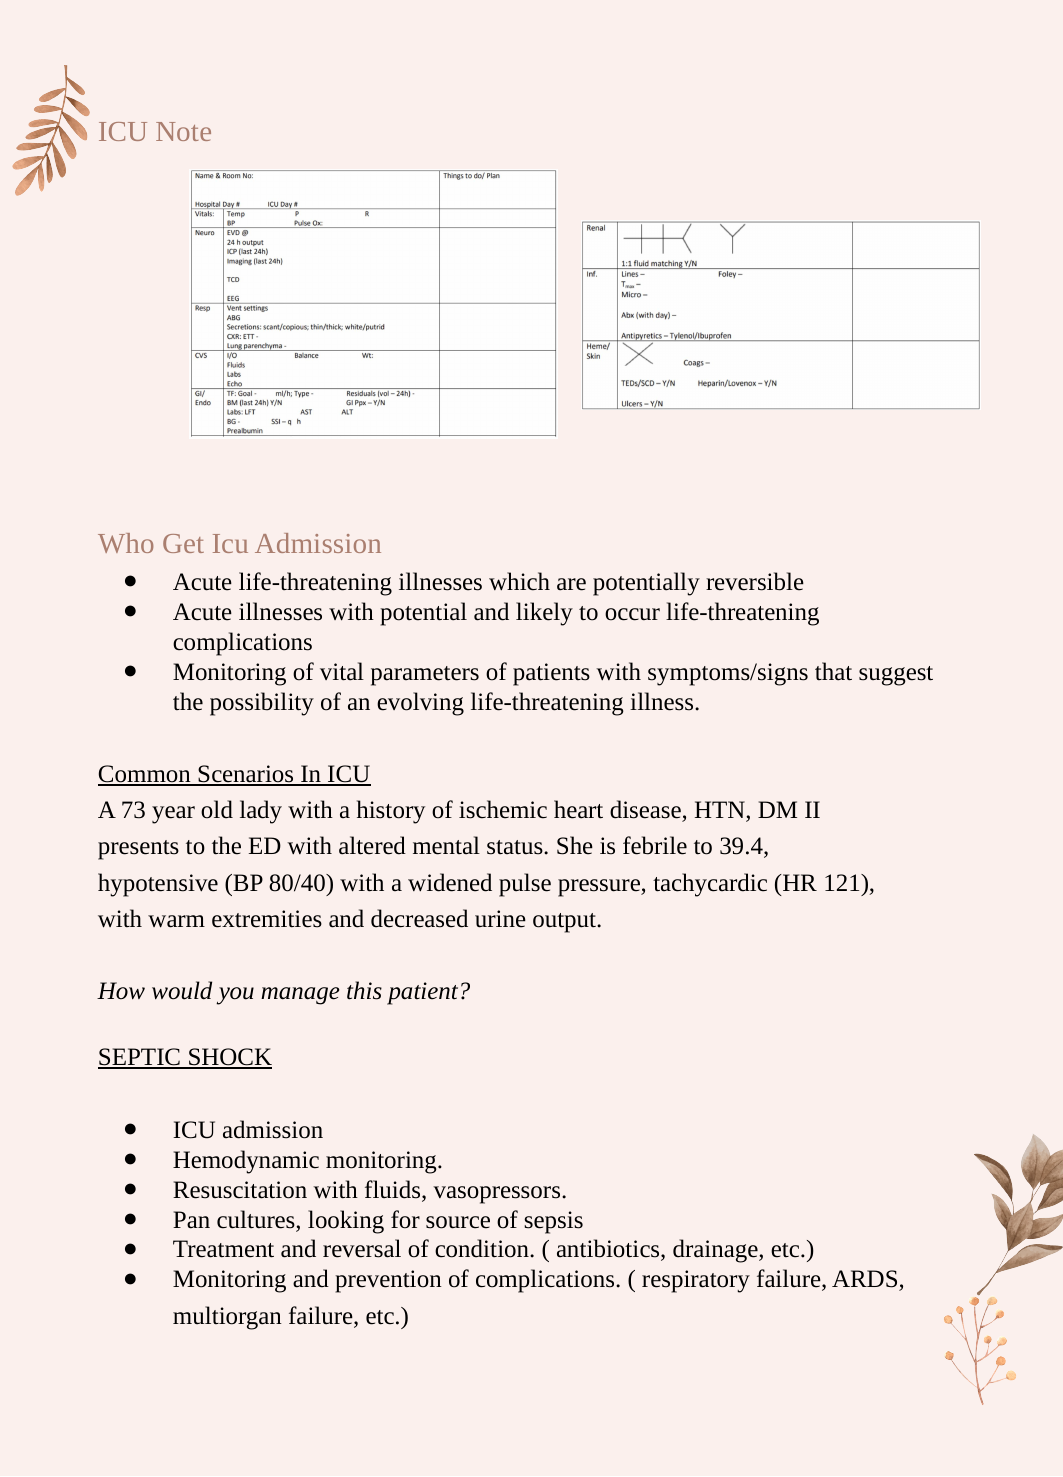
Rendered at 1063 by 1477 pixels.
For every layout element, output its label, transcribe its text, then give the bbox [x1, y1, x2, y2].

picture [581, 220, 981, 410]
picture [0, 63, 87, 196]
picture [189, 169, 559, 439]
list ICU Note Who Get Icu Admission Acute life-threatening illnesses which are potentially reversible Acute illnesses with potential and likely to occur life-threatening complications Monitoring of vital parameters of patients with symptoms/signs that suggest the possibility of an evolving life-threatening illness. Common Scenarios In ICU A 73 year old lady with a history of ischemic heart disease, HTN, DM II presents to the ED with altered mental status. She is febrile to 39.4, hypotensive (BP 80/40) with a widened pulse pressure, tachycardic (HR 121), with warm extremities and decreased urine output. How would you manage this patient? SEPTIC SHOCK ICU admission Hemodynamic monitoring. Resuscitation with fluids, vasopressors. Pan cultures, looking for source of sepsis Treatment and reversal of condition. ( antibiotics, drainage, etc.) Monitoring and prevention of complications. ( respiratory failure, ARDS, multiorgan failure, etc.) [82, 96, 981, 1343]
picture [919, 1126, 1063, 1412]
